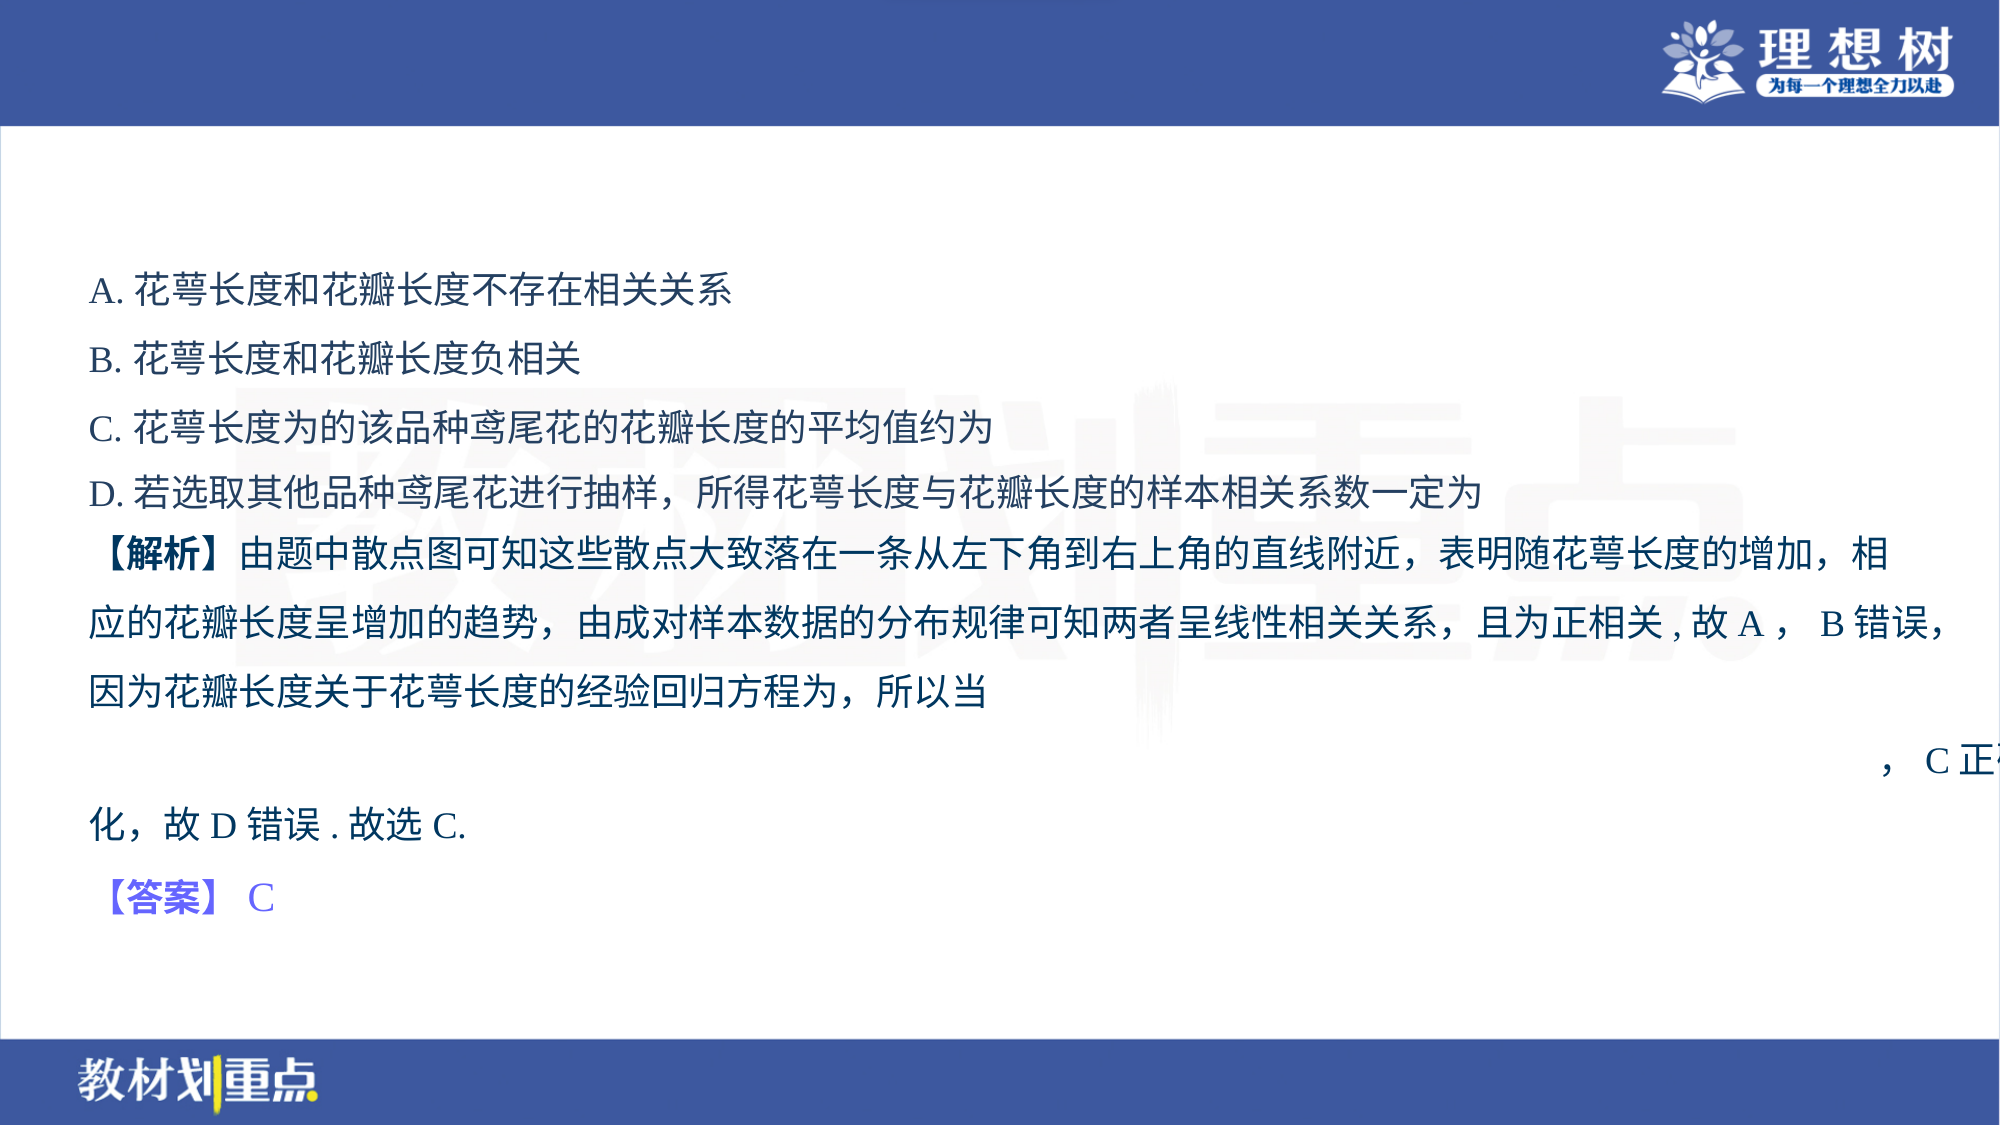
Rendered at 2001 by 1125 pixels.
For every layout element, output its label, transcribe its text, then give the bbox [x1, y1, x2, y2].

picture [0, 0, 2000, 1125]
text_box 【答案】C [88, 844, 1911, 912]
